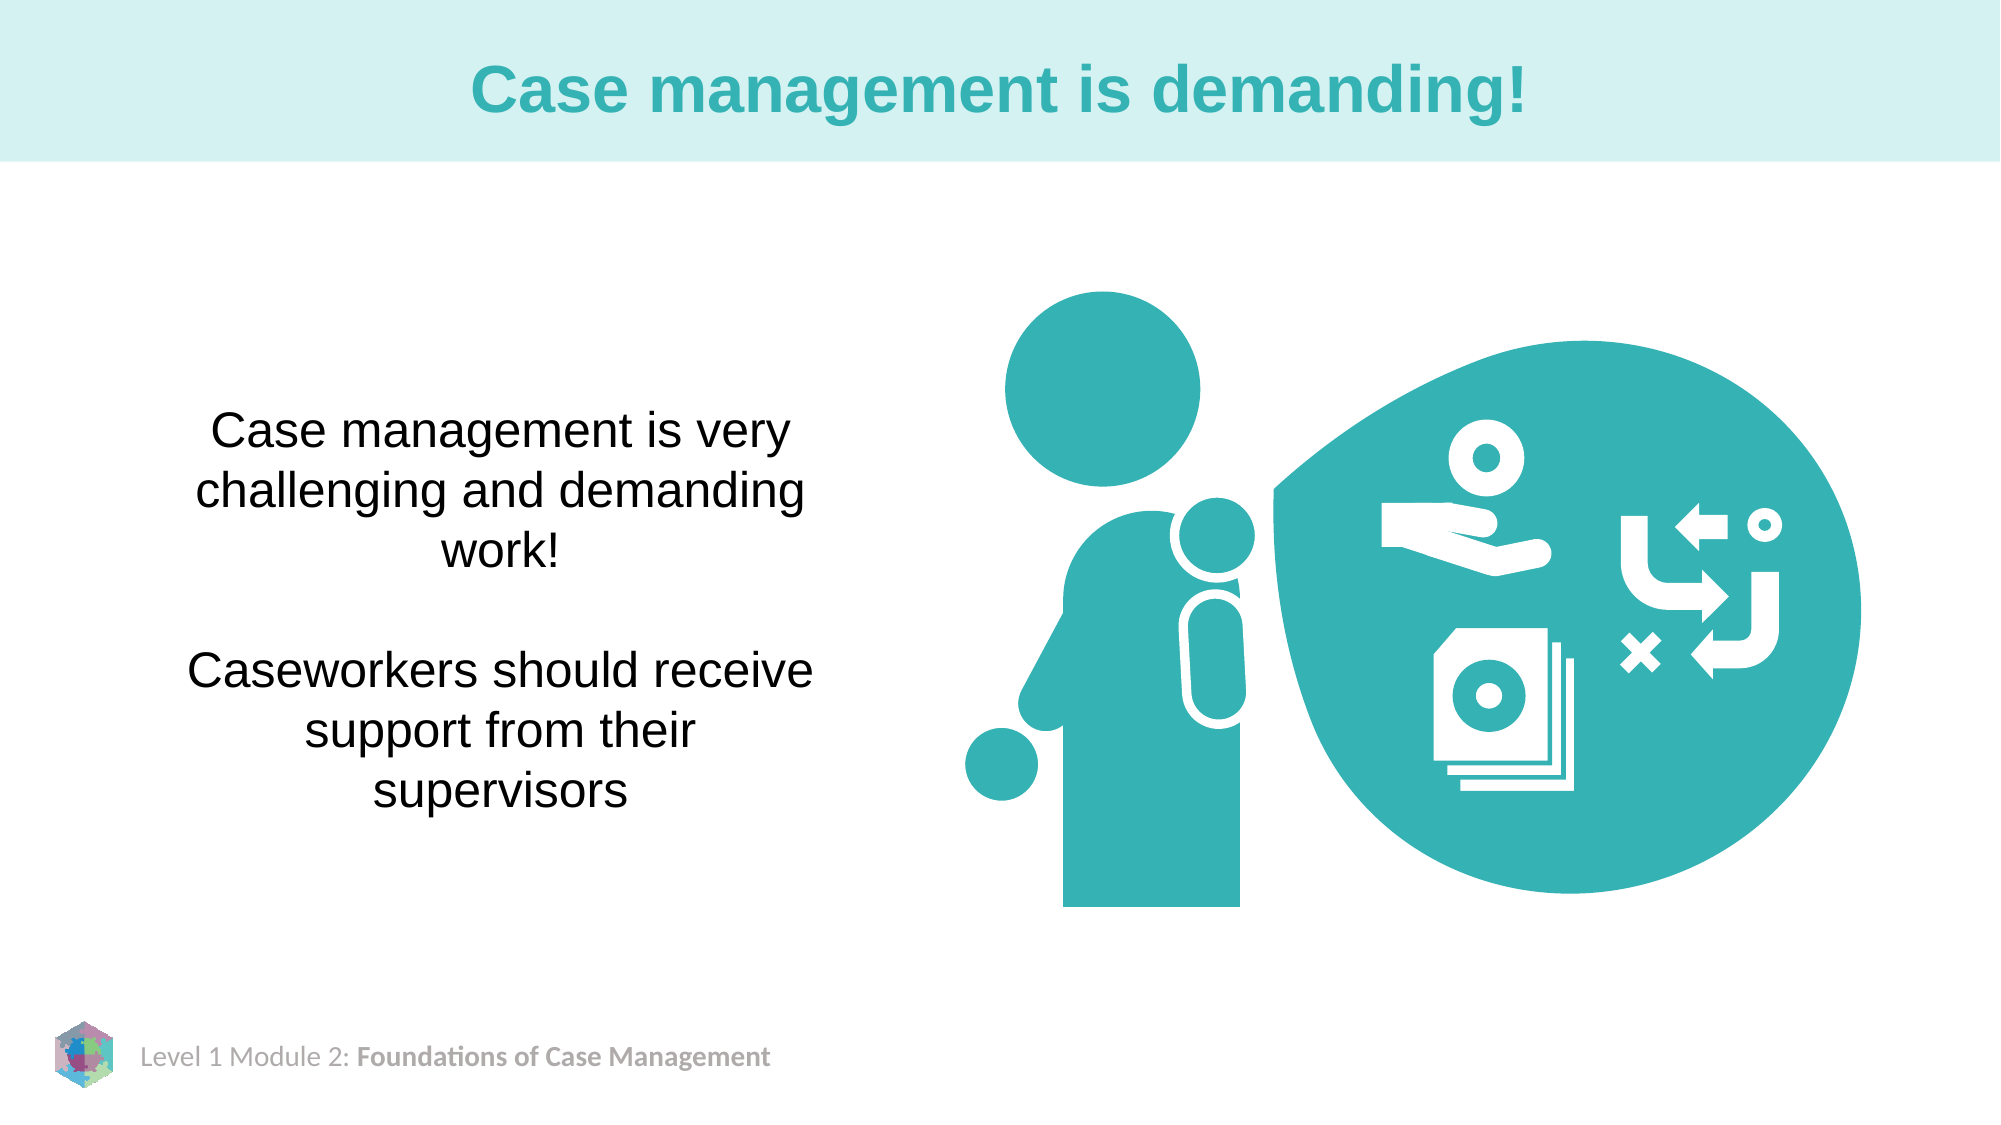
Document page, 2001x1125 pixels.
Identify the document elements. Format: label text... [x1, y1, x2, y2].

text_box [1272, 339, 1863, 895]
text_box Case management is very challenging and demanding work! Caseworkers should receive support from their supervisors [164, 390, 838, 826]
picture [55, 1021, 113, 1088]
text_box [1062, 509, 1242, 908]
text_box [1174, 492, 1260, 725]
text_box [1004, 290, 1202, 488]
title Case management is demanding! [137, 19, 1863, 163]
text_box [1381, 419, 1553, 572]
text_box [938, 661, 1157, 757]
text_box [1431, 625, 1577, 794]
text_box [1609, 502, 1783, 683]
